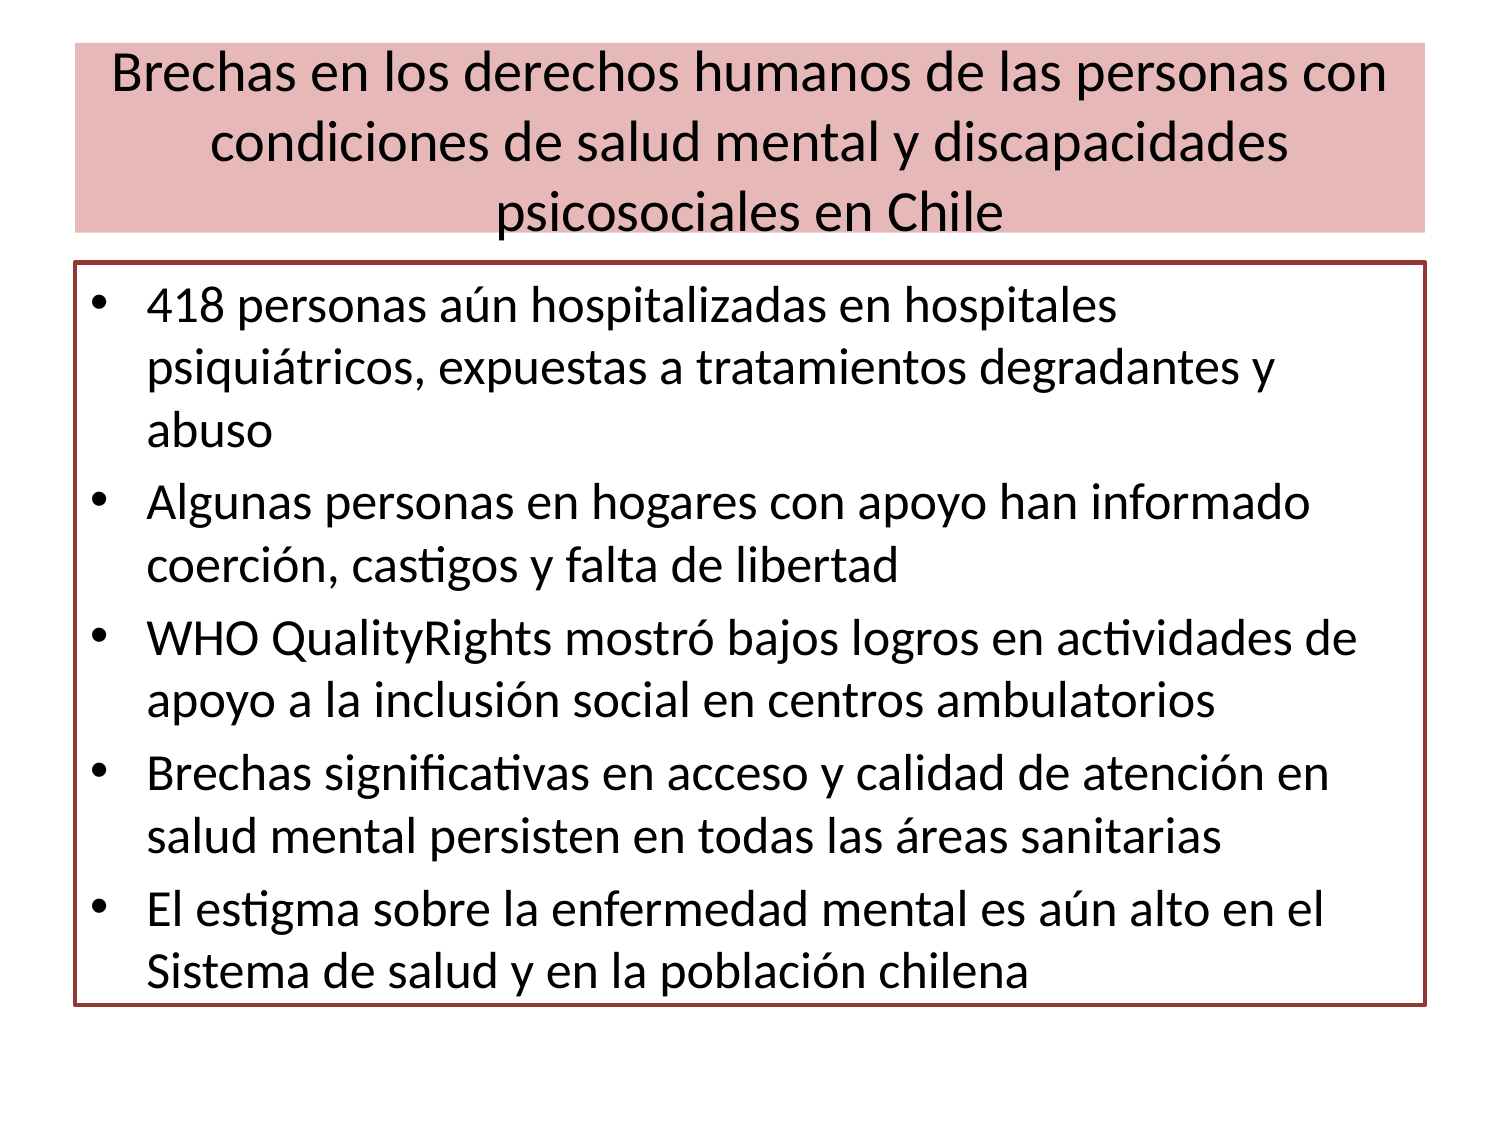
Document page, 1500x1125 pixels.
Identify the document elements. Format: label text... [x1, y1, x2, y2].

list 418 personas aún hospitalizadas en hospitales psiquiátricos, expuestas a tratamientos degradantes y abuso Algunas personas en hogares con apoyo han informado coerción, castigos y falta de libertad WHO QualityRights mostró bajos logros en actividades de apoyo a la inclusión social en centros ambulatorios Brechas significativas en acceso y calidad de atención en salud mental persisten en todas las áreas sanitarias El estigma sobre la enfermedad mental es aún alto en el Sistema de salud y en la población chilena [75, 262, 1425, 1005]
title Brechas en los derechos humanos de las personas con condiciones de salud mental y discapacidades psicosociales en Chile [75, 42, 1425, 233]
